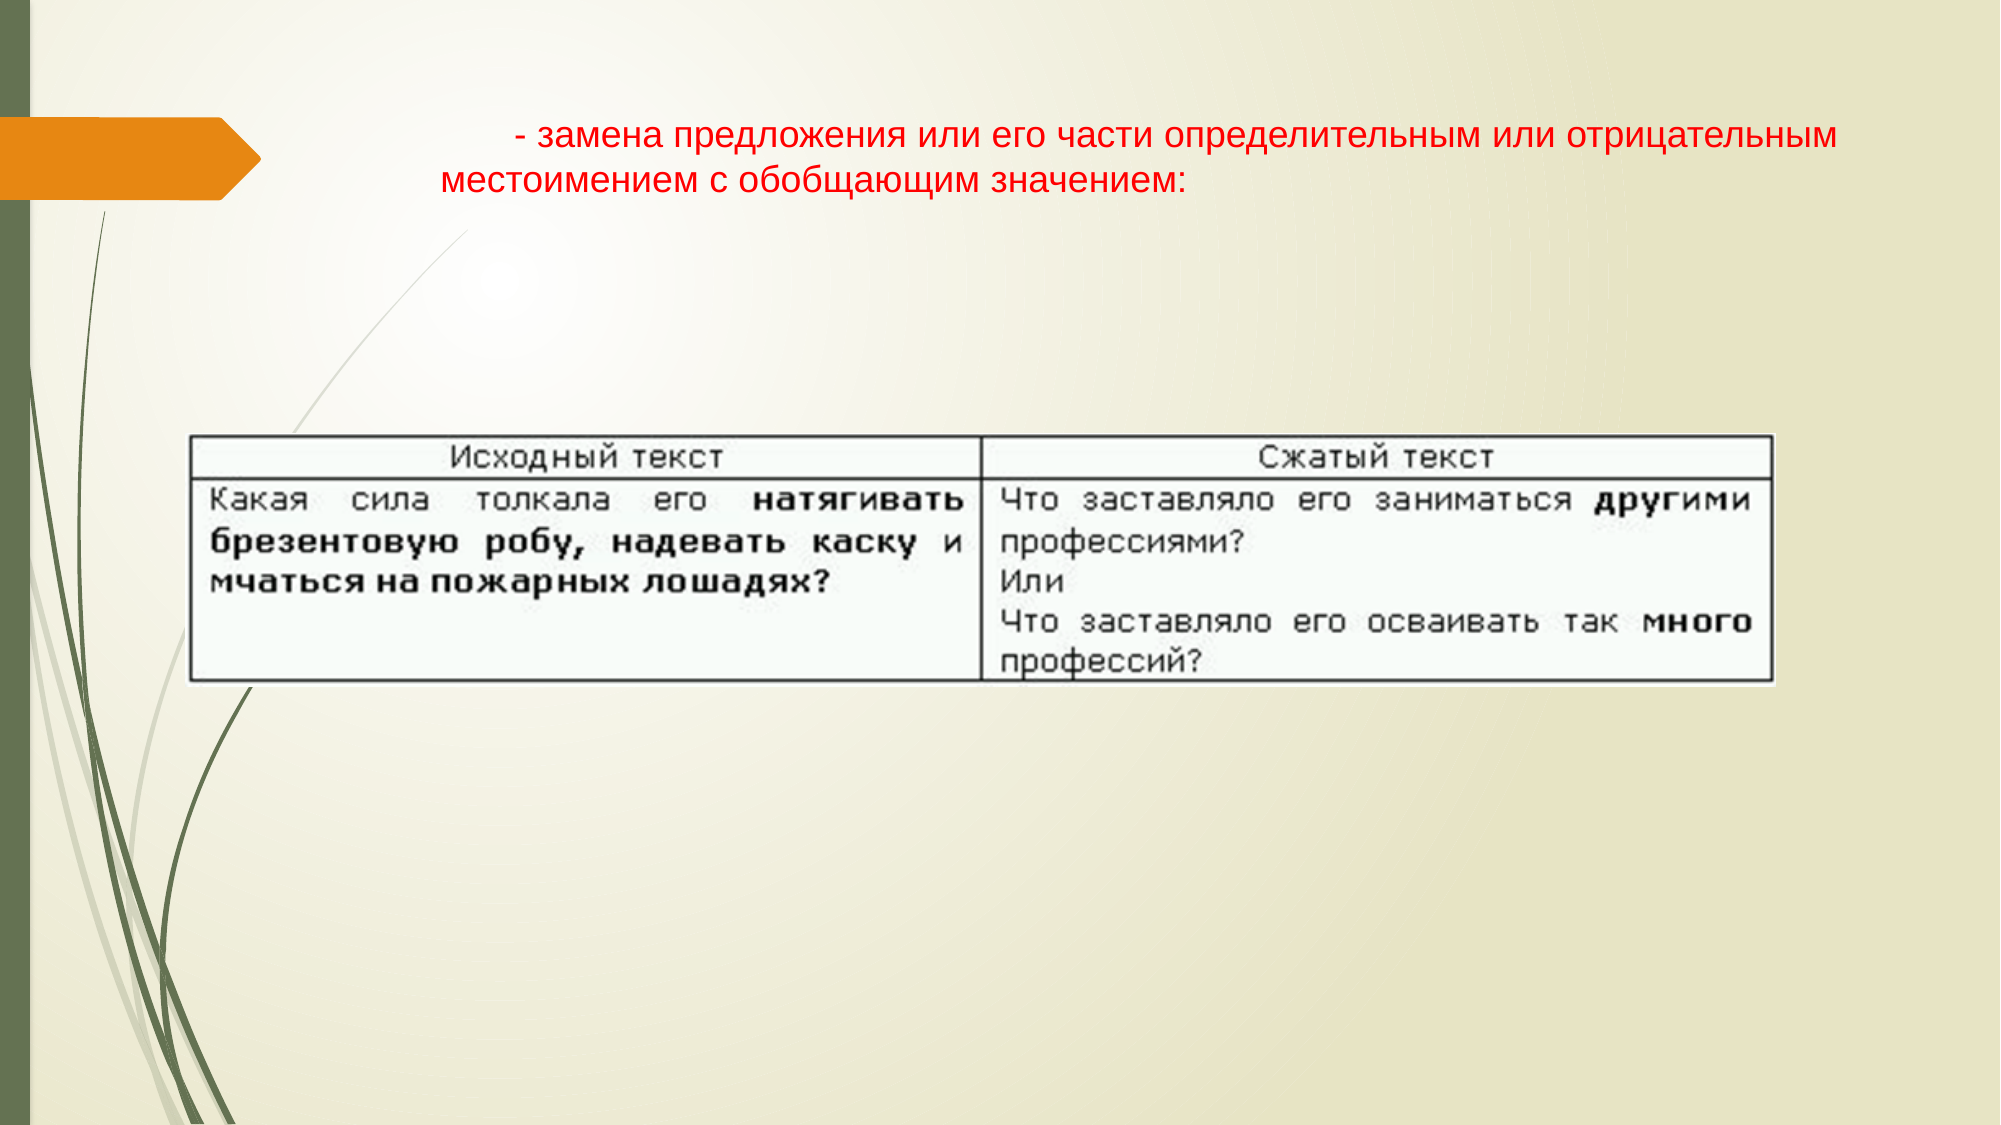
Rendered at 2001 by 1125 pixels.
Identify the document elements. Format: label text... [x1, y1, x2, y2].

title - замена предложения или его части определительным или отрицательным местоимением с обобщающим значением: [425, 102, 1888, 313]
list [185, 433, 1776, 688]
